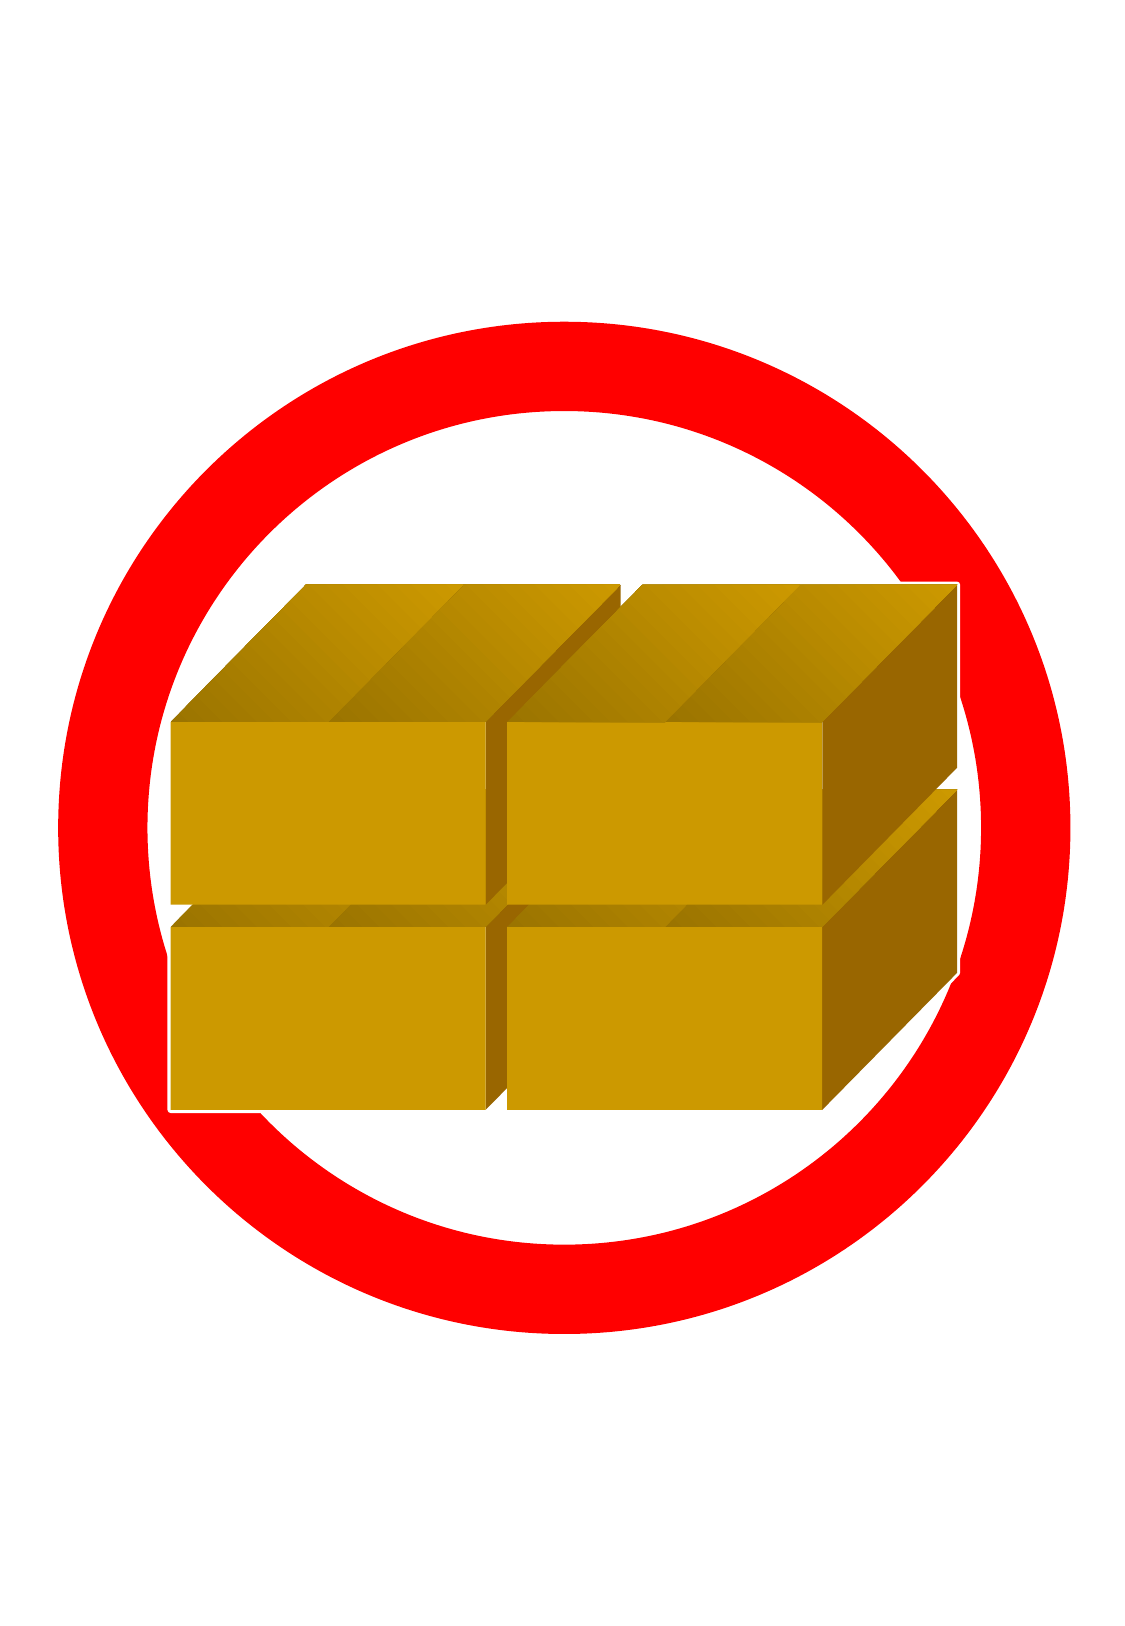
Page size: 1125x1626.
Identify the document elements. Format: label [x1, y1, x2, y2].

text_box [57, 321, 1071, 1335]
